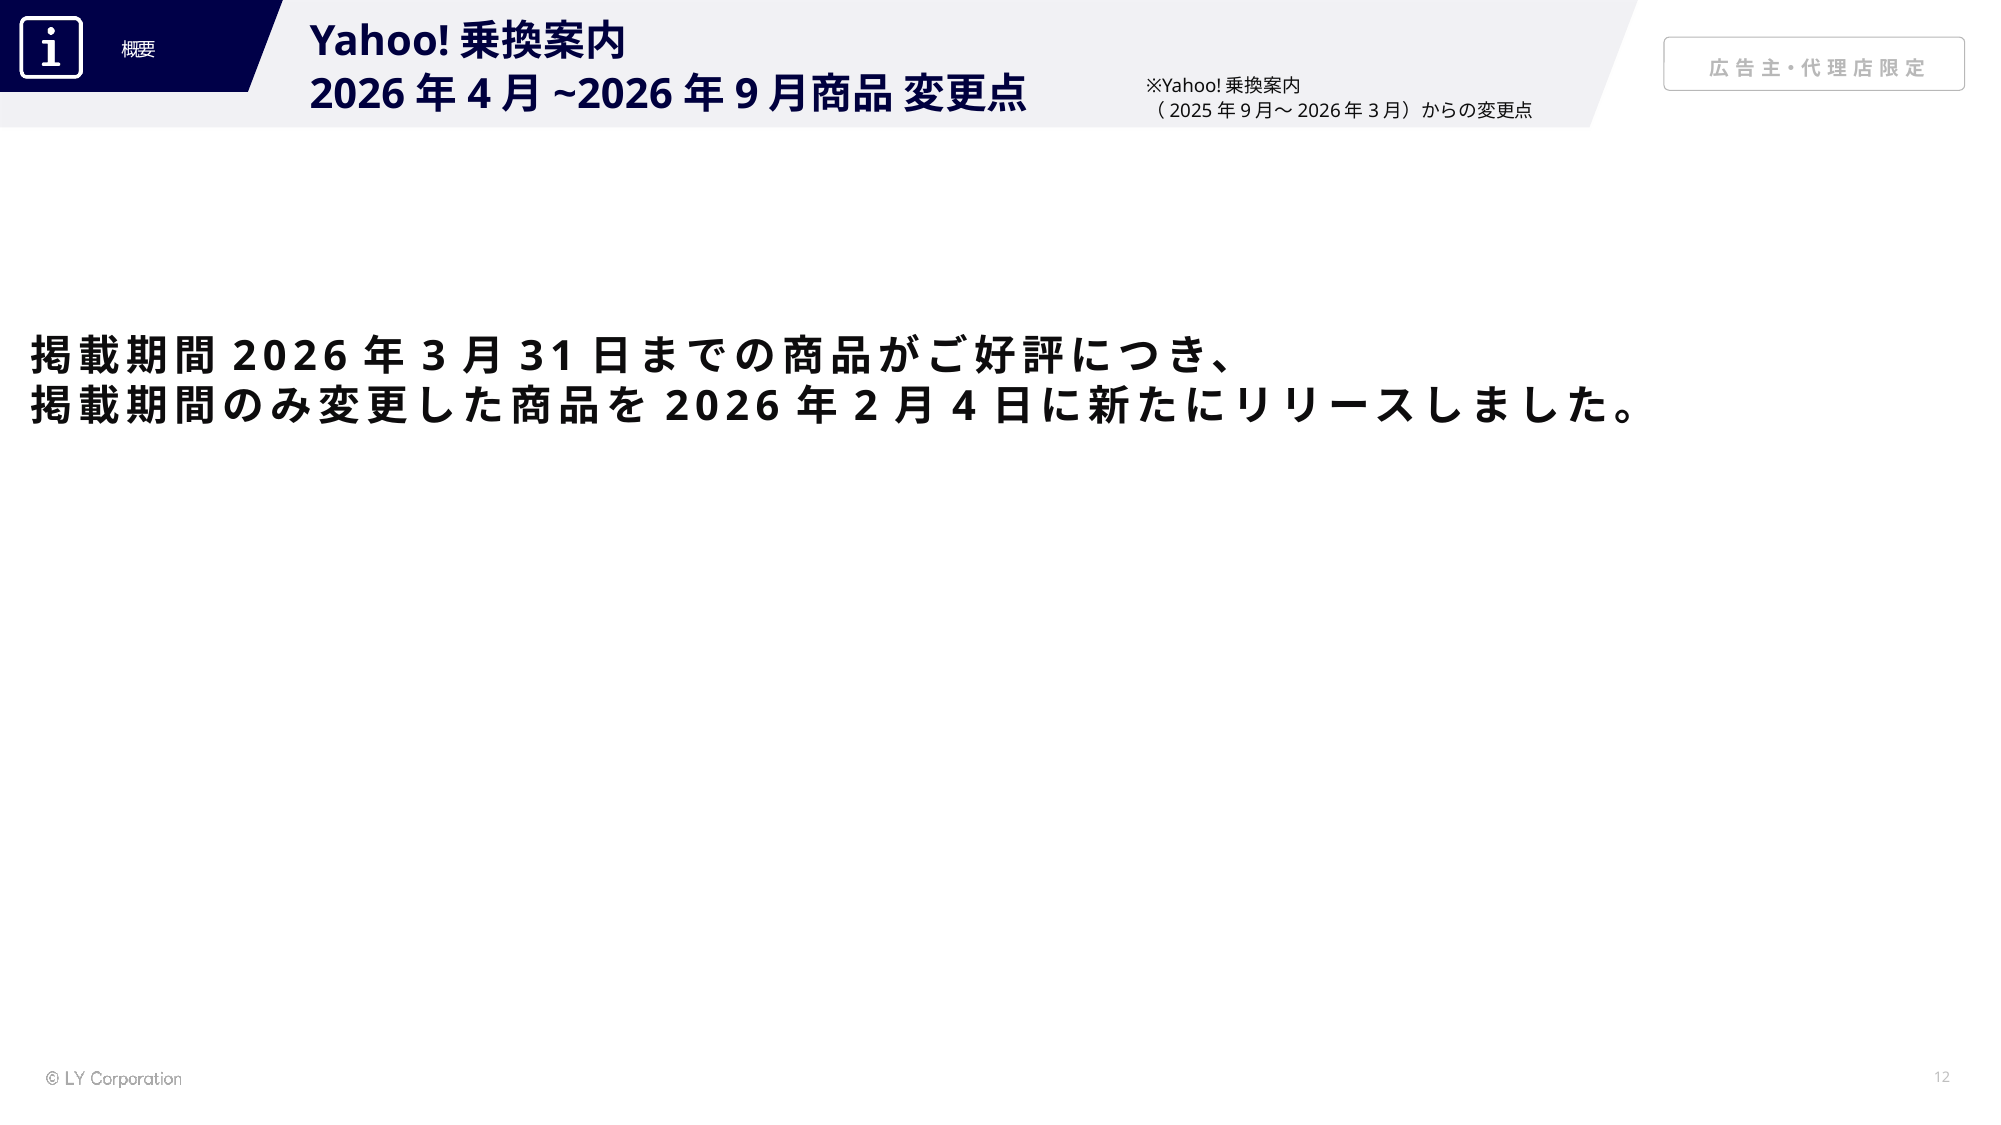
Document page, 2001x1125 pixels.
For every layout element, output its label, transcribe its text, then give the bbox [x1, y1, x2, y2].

text_box 掲載期間2026年3月31日までの商品がご好評につき、 掲載期間のみ変更した商品を2026年2月4日に新たにリリースしました。 [28, 326, 1899, 432]
text_box 概要 [97, 13, 180, 81]
list Yahoo!乗換案内 2026年4月~2026年9月商品 変更点 [309, 41, 1645, 97]
picture [46, 1071, 181, 1088]
text_box ※Yahoo!乗換案内 （2025年9月～2026年3月）からの変更点 [1146, 71, 1534, 121]
picture [9, 5, 92, 87]
